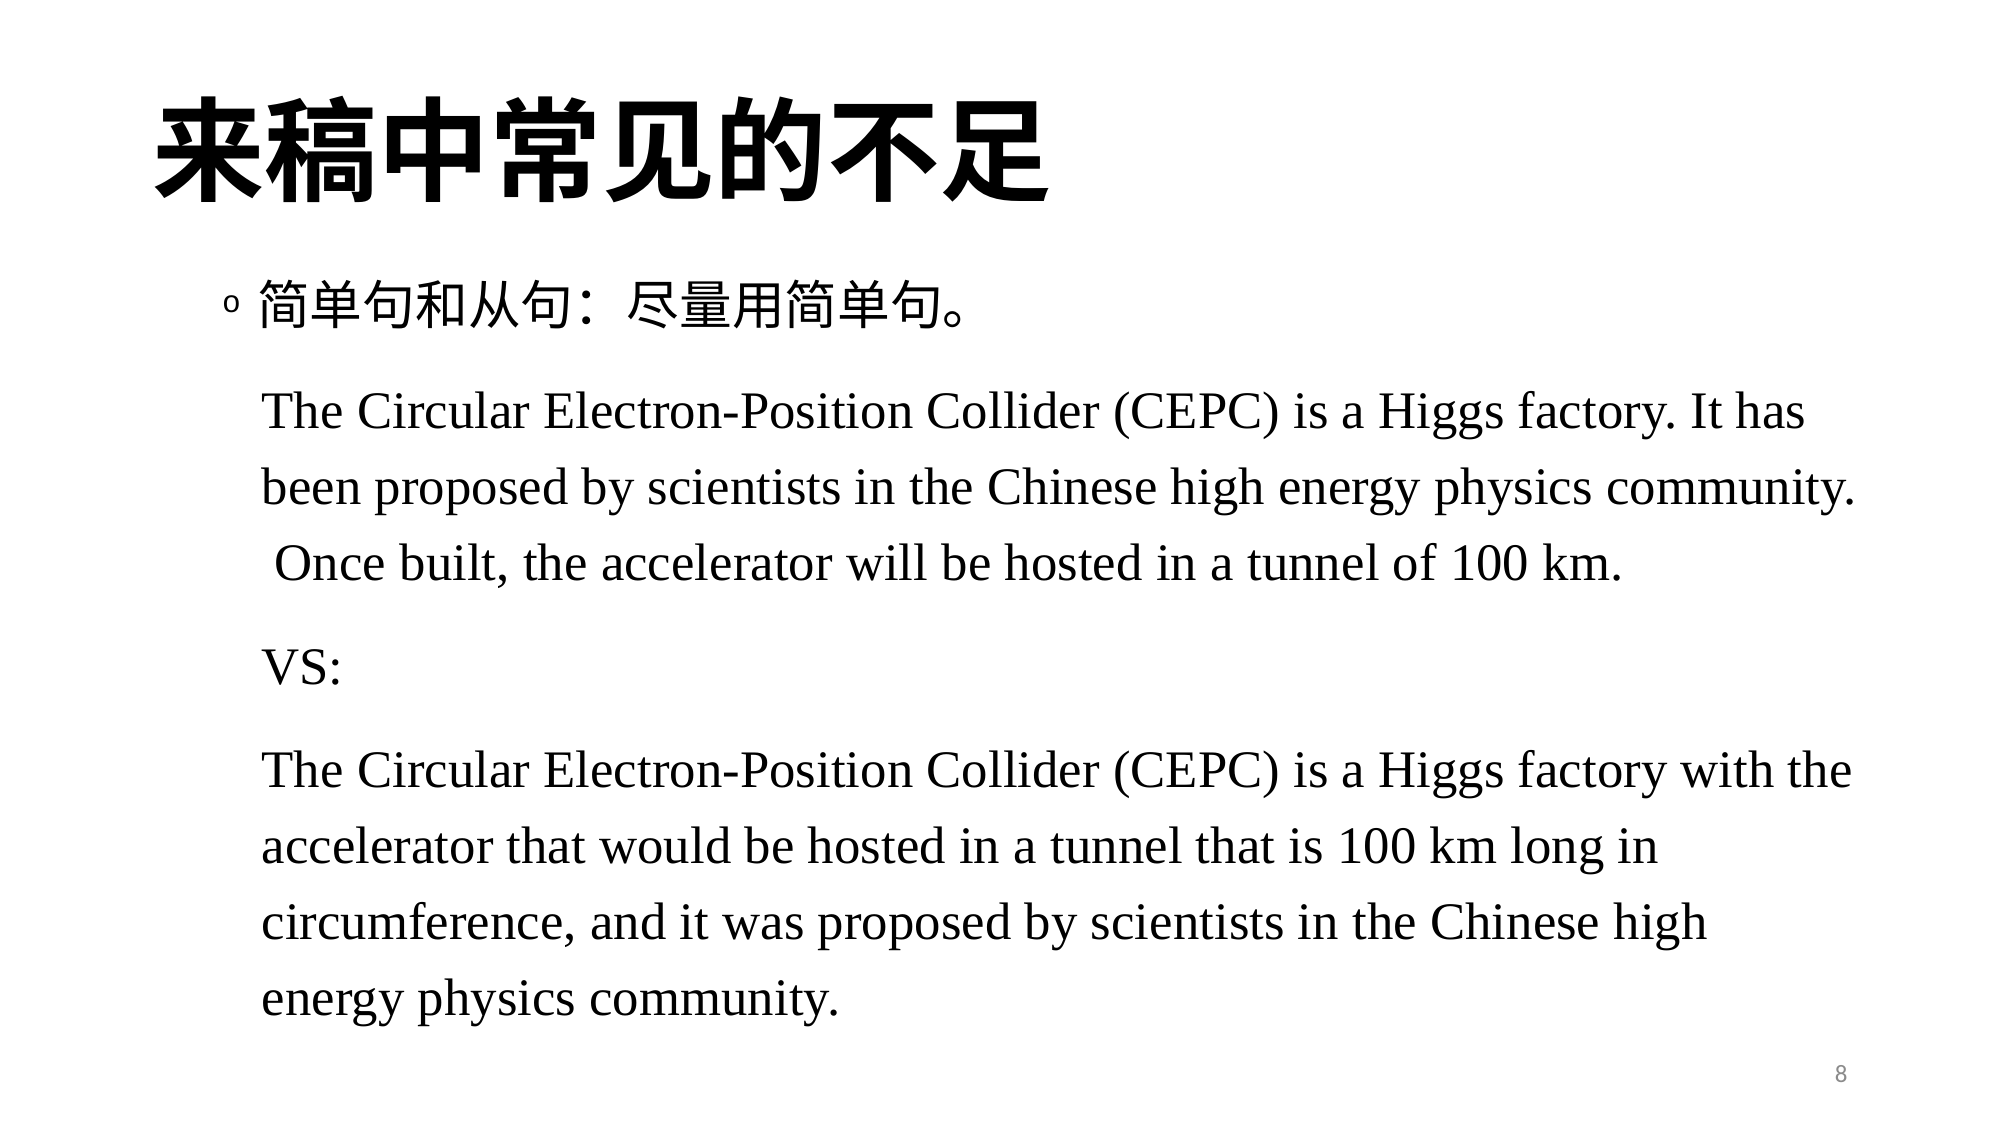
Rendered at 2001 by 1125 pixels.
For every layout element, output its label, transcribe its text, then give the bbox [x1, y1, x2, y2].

slide_number 8 [1412, 1042, 1863, 1103]
list 简单句和从句：尽量用简单句。 The Circular Electron-Position Collider (CEPC) is a Higgs factory. It has been proposed by scientists in the Chinese high energy physics community. Once built, the accelerator will be hosted in a tunnel of 100 km. VS: The Circular Electron-Position Collider (CEPC) is a Higgs factory with the accelerator that would be hosted in a tunnel that is 100 km long in circumference, and it was proposed by scientists in the Chinese high energy physics community. [137, 252, 1879, 1087]
title 来稿中常见的不足 [137, 59, 1863, 252]
